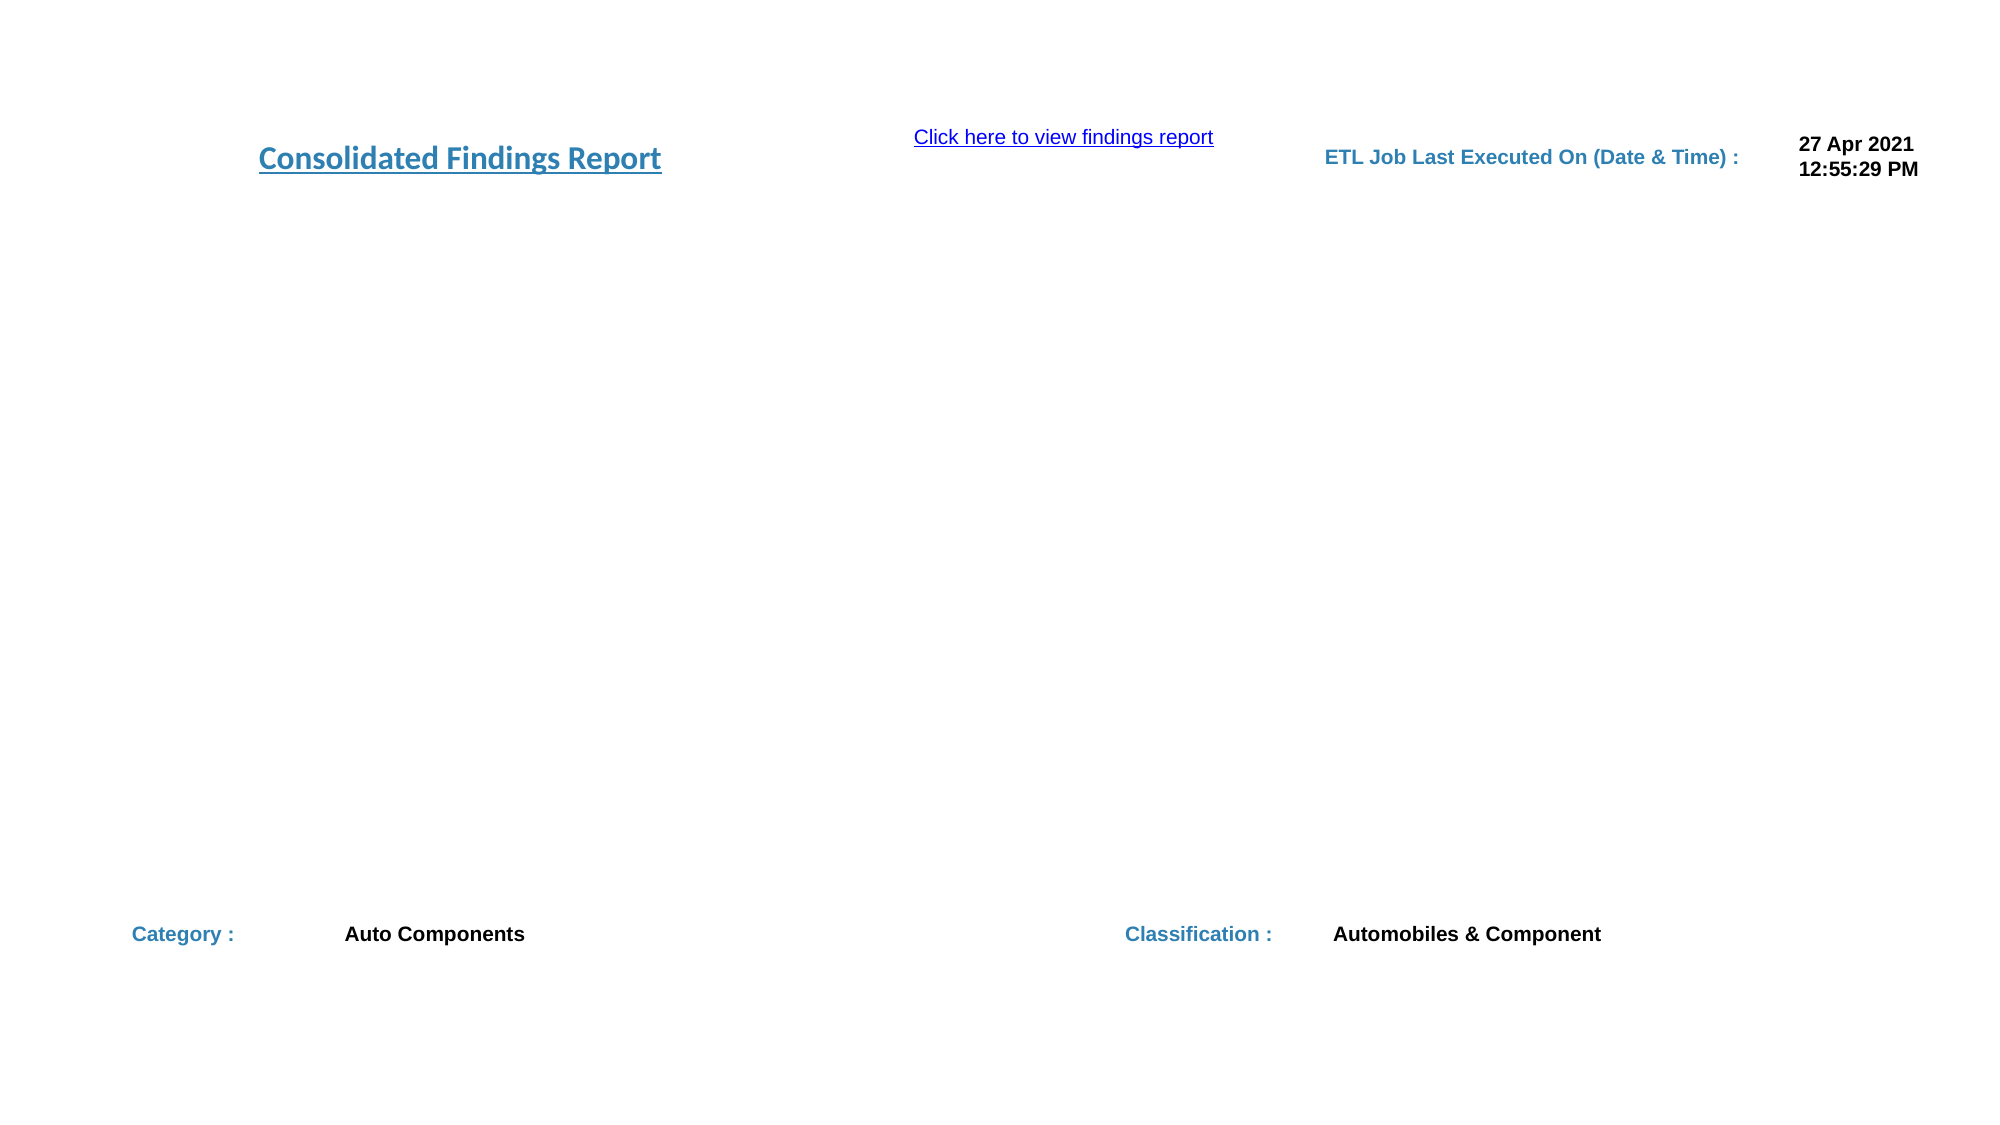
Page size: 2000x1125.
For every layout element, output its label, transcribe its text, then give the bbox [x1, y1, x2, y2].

text_box Click here to view findings report [886, 119, 1241, 157]
text_box 27 Apr 2021 12:55:29 PM [1792, 119, 1925, 193]
picture [74, 858, 1926, 1008]
text_box Consolidated Findings Report [91, 119, 831, 193]
text_box ETL Job Last Executed On (Date & Time) : [1273, 119, 1791, 193]
